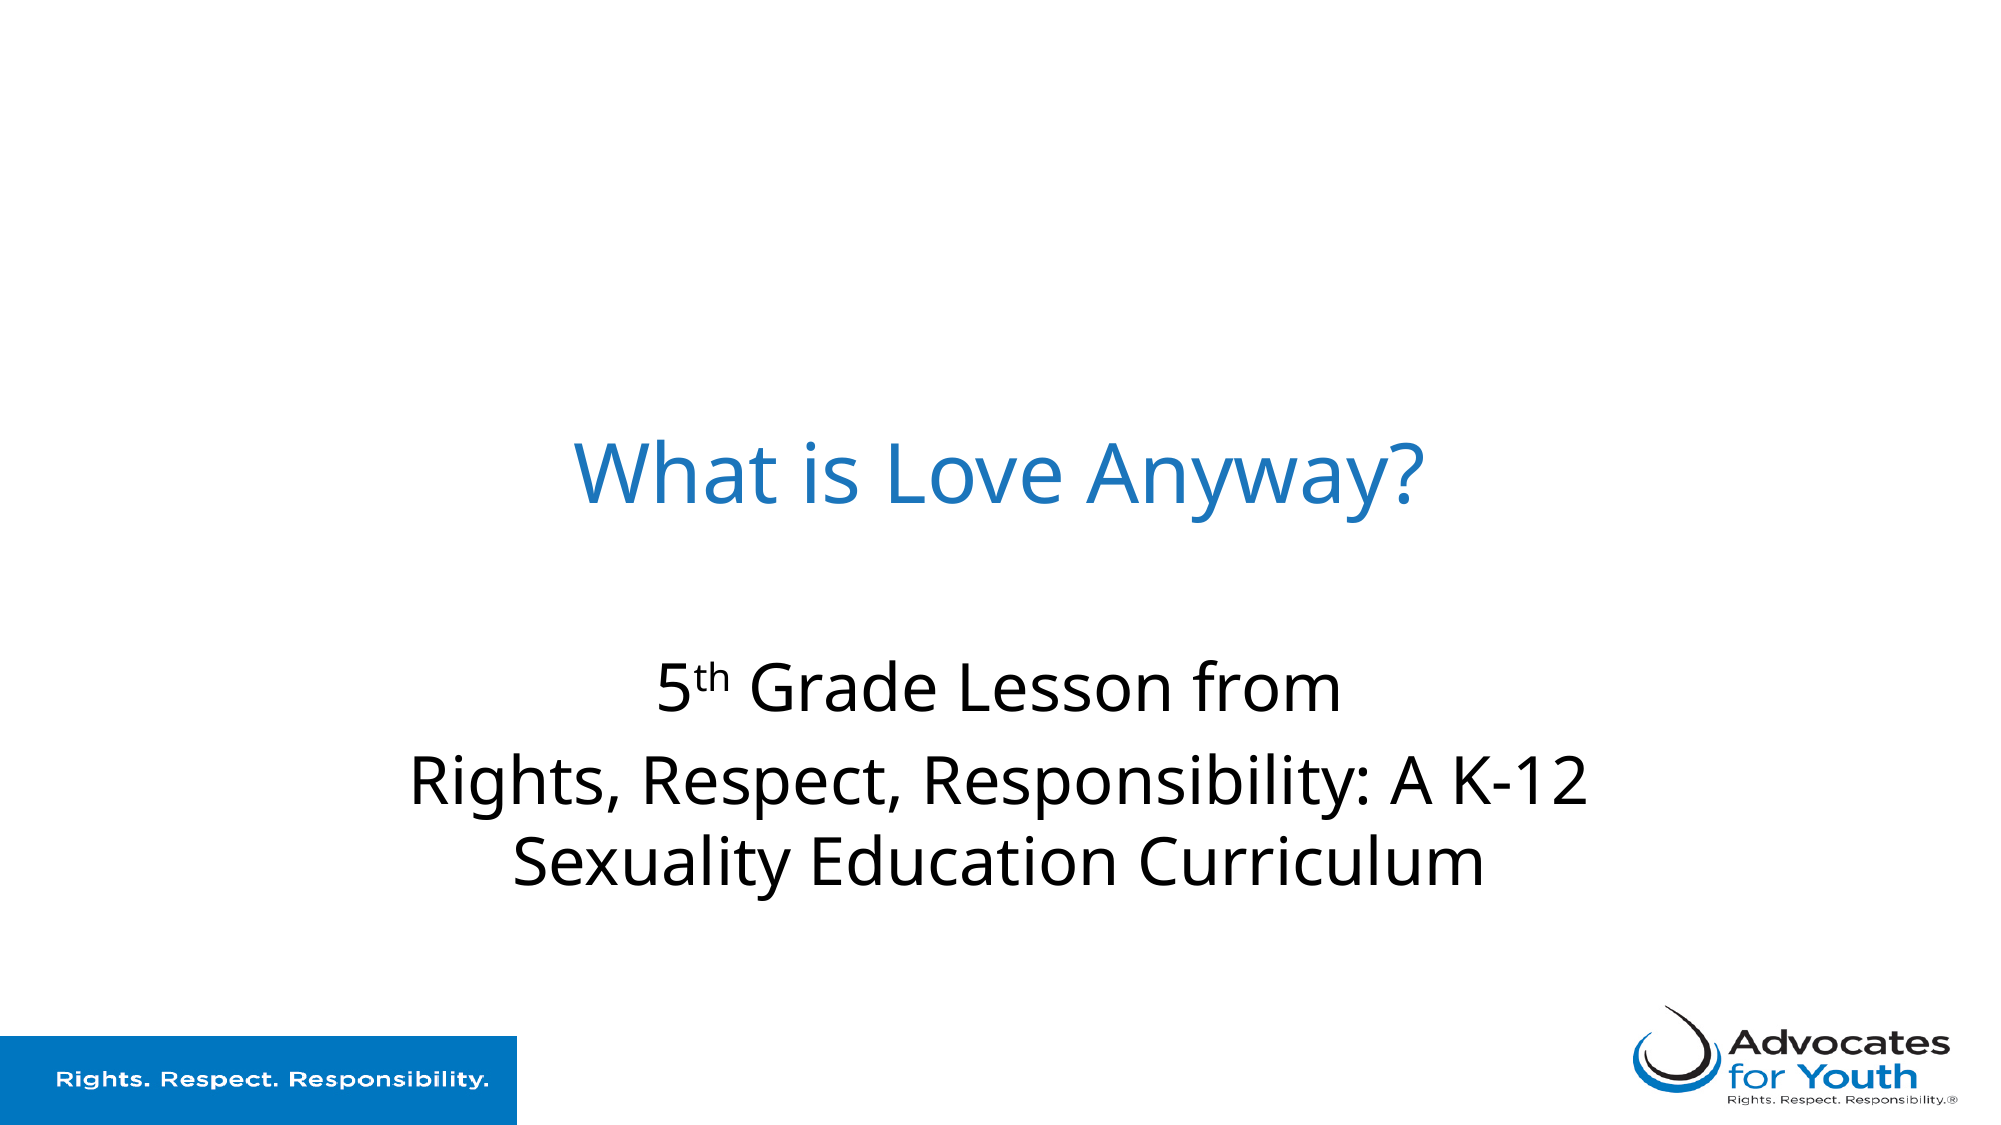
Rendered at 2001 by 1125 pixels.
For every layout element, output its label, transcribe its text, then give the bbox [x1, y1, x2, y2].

picture [0, 1036, 517, 1125]
subtitle 5th Grade Lesson from Rights, Respect, Responsibility: A K-12 Sexuality Education Curriculum [300, 637, 1700, 925]
picture [1599, 990, 2000, 1125]
title What is Love Anyway? [150, 349, 1850, 591]
